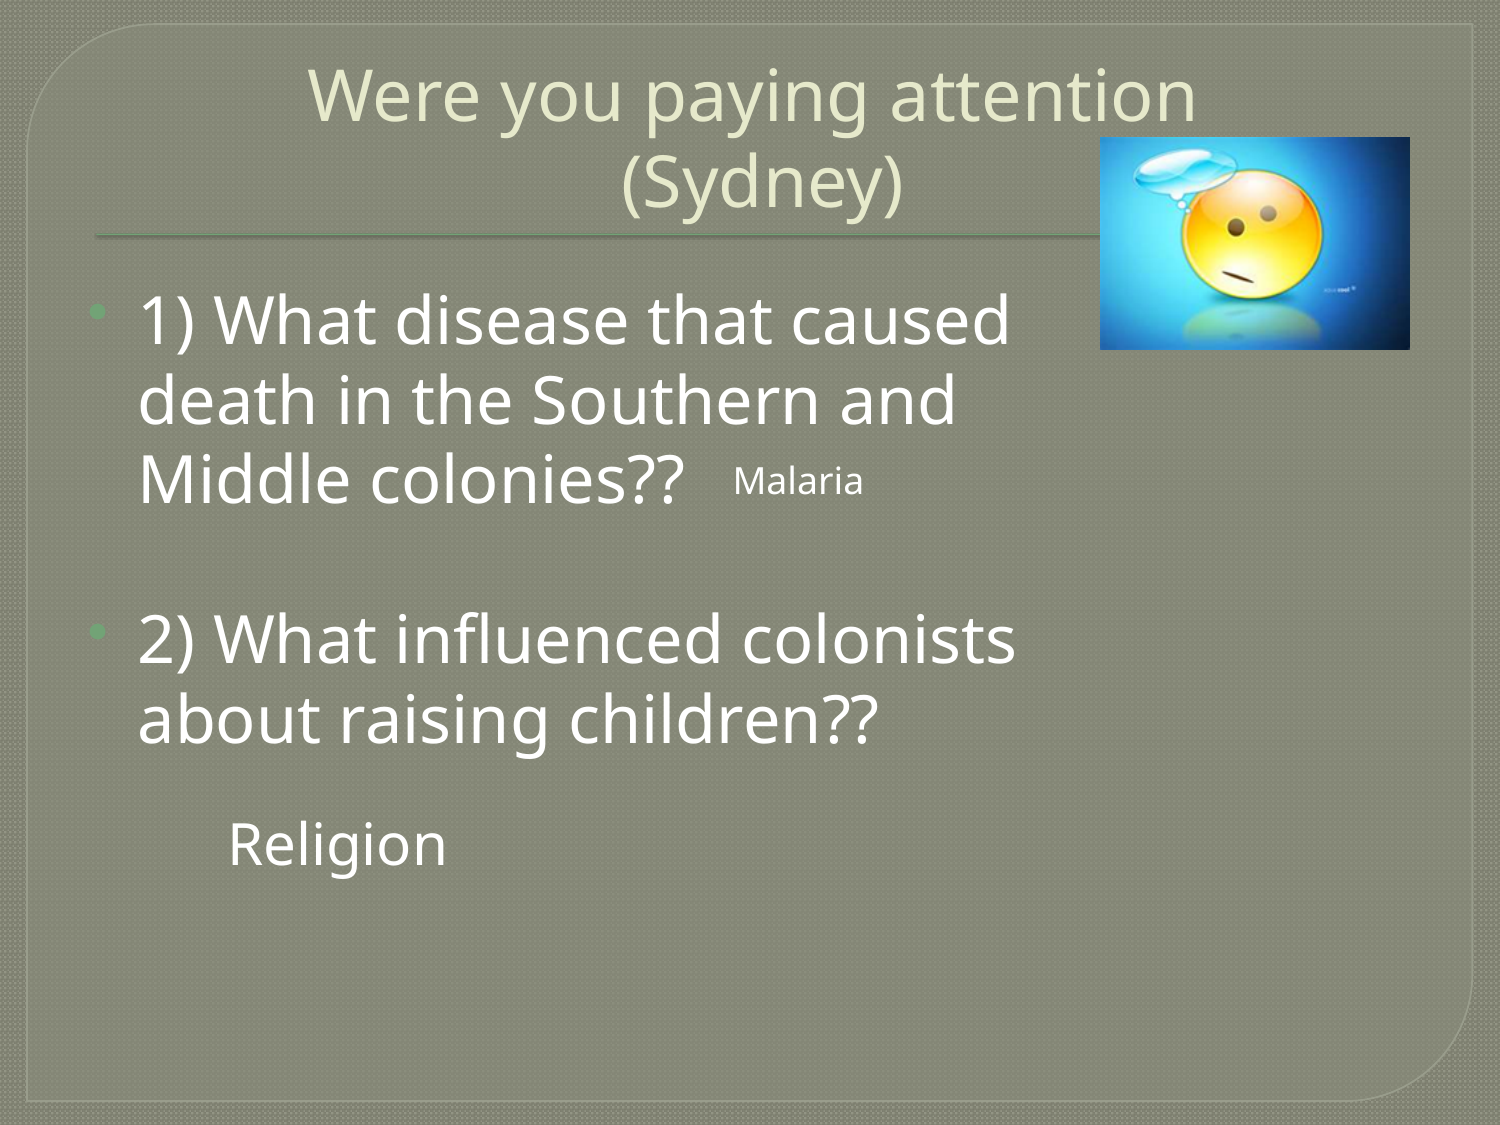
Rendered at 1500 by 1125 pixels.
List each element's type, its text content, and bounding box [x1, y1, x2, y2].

text_box Religion [212, 800, 500, 885]
picture [1099, 137, 1410, 351]
text_box Malaria [717, 449, 1006, 510]
list 1) What disease that caused death in the Southern and Middle colonies?? 2) What influenced colonists about raising children?? [75, 270, 1163, 1013]
title Were you paying attention (Sydney) [75, 41, 1425, 230]
